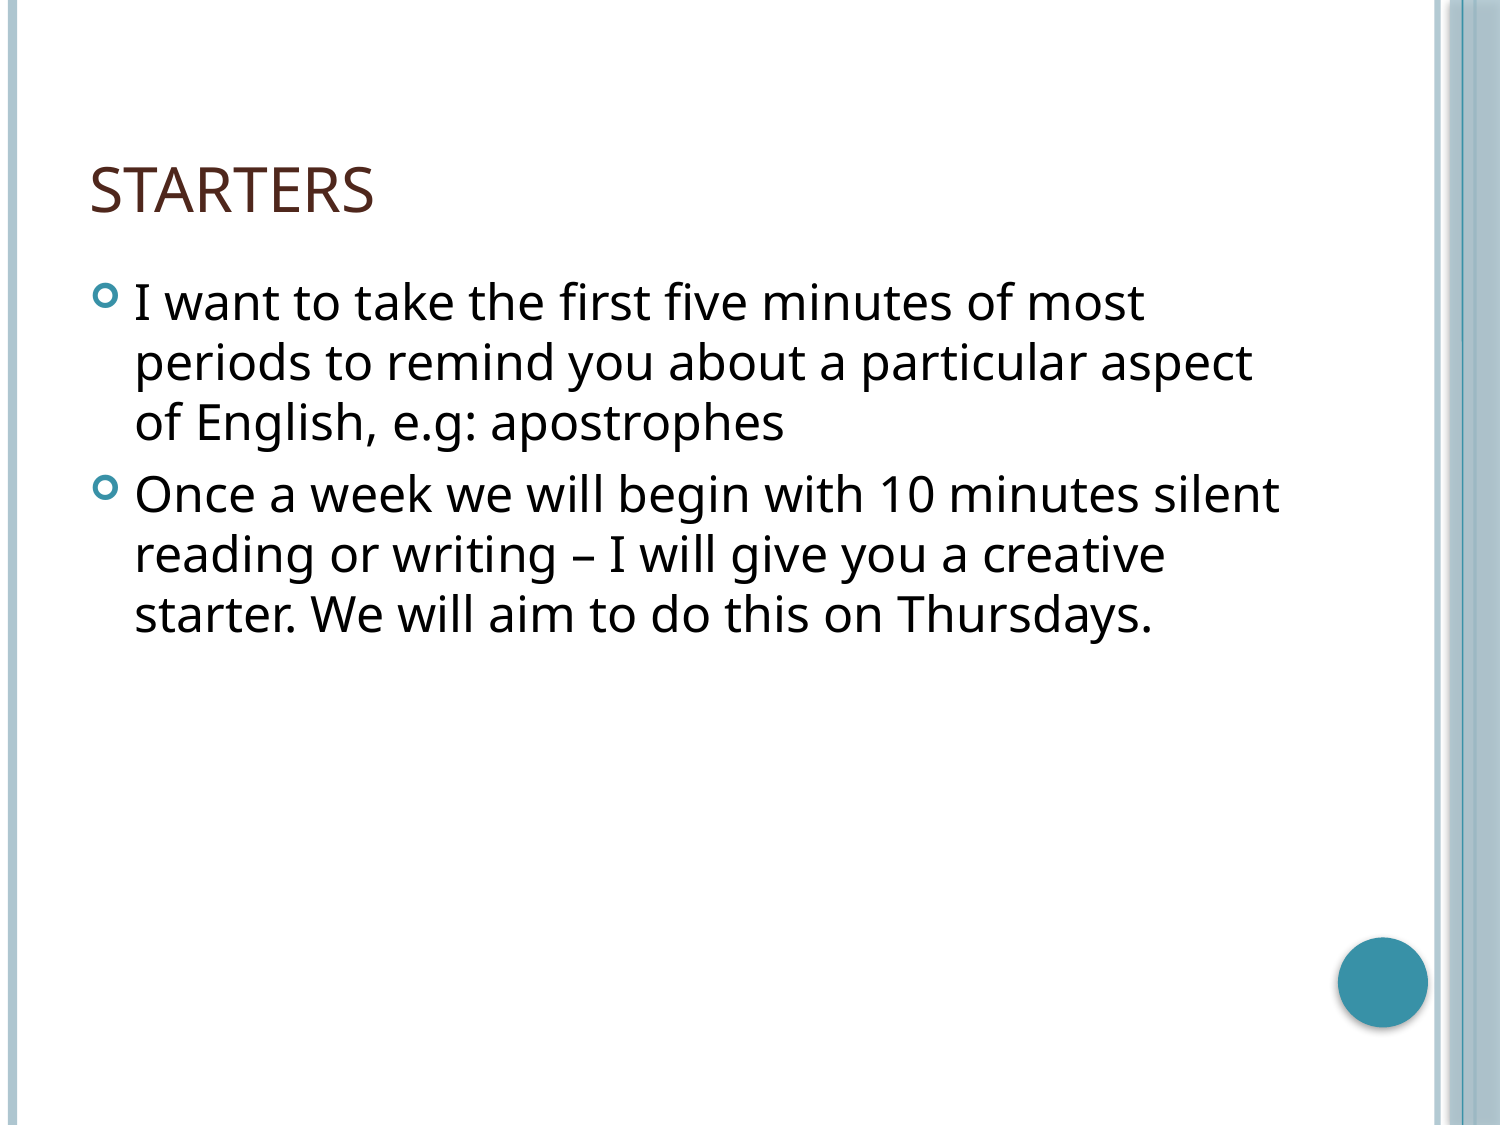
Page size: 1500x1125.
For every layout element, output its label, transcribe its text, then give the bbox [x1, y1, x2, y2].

title Starters [75, 45, 1300, 233]
list I want to take the first five minutes of most periods to remind you about a particular aspect of English, e.g: apostrophes Once a week we will begin with 10 minutes silent reading or writing – I will give you a creative starter. We will aim to do this on Thursdays. [75, 262, 1300, 1062]
